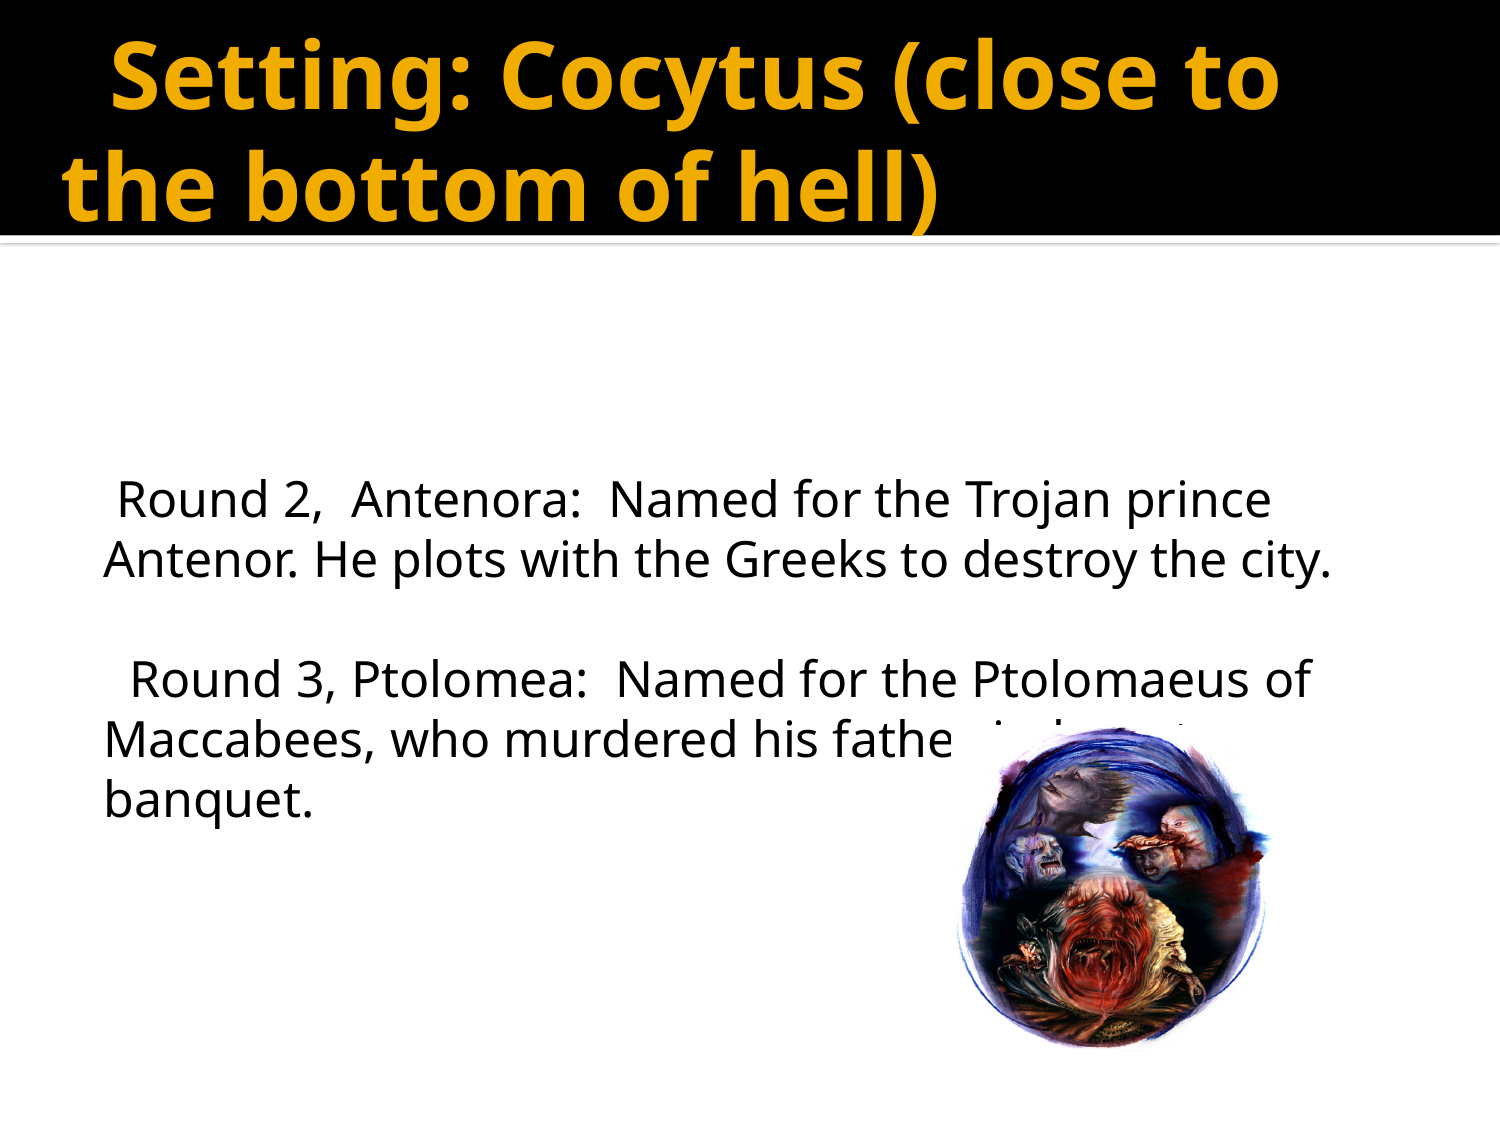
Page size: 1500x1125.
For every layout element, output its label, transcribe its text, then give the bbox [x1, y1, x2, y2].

title Setting: Cocytus (close to the bottom of hell) [45, 0, 1396, 257]
picture [951, 725, 1277, 1050]
list Round 2, Antenora: Named for the Trojan prince Antenor. He plots with the Greeks to destroy the city. Round 3, Ptolomea: Named for the Ptolomaeus of Maccabees, who murdered his father-in-law at a banquet. [75, 392, 1425, 1050]
